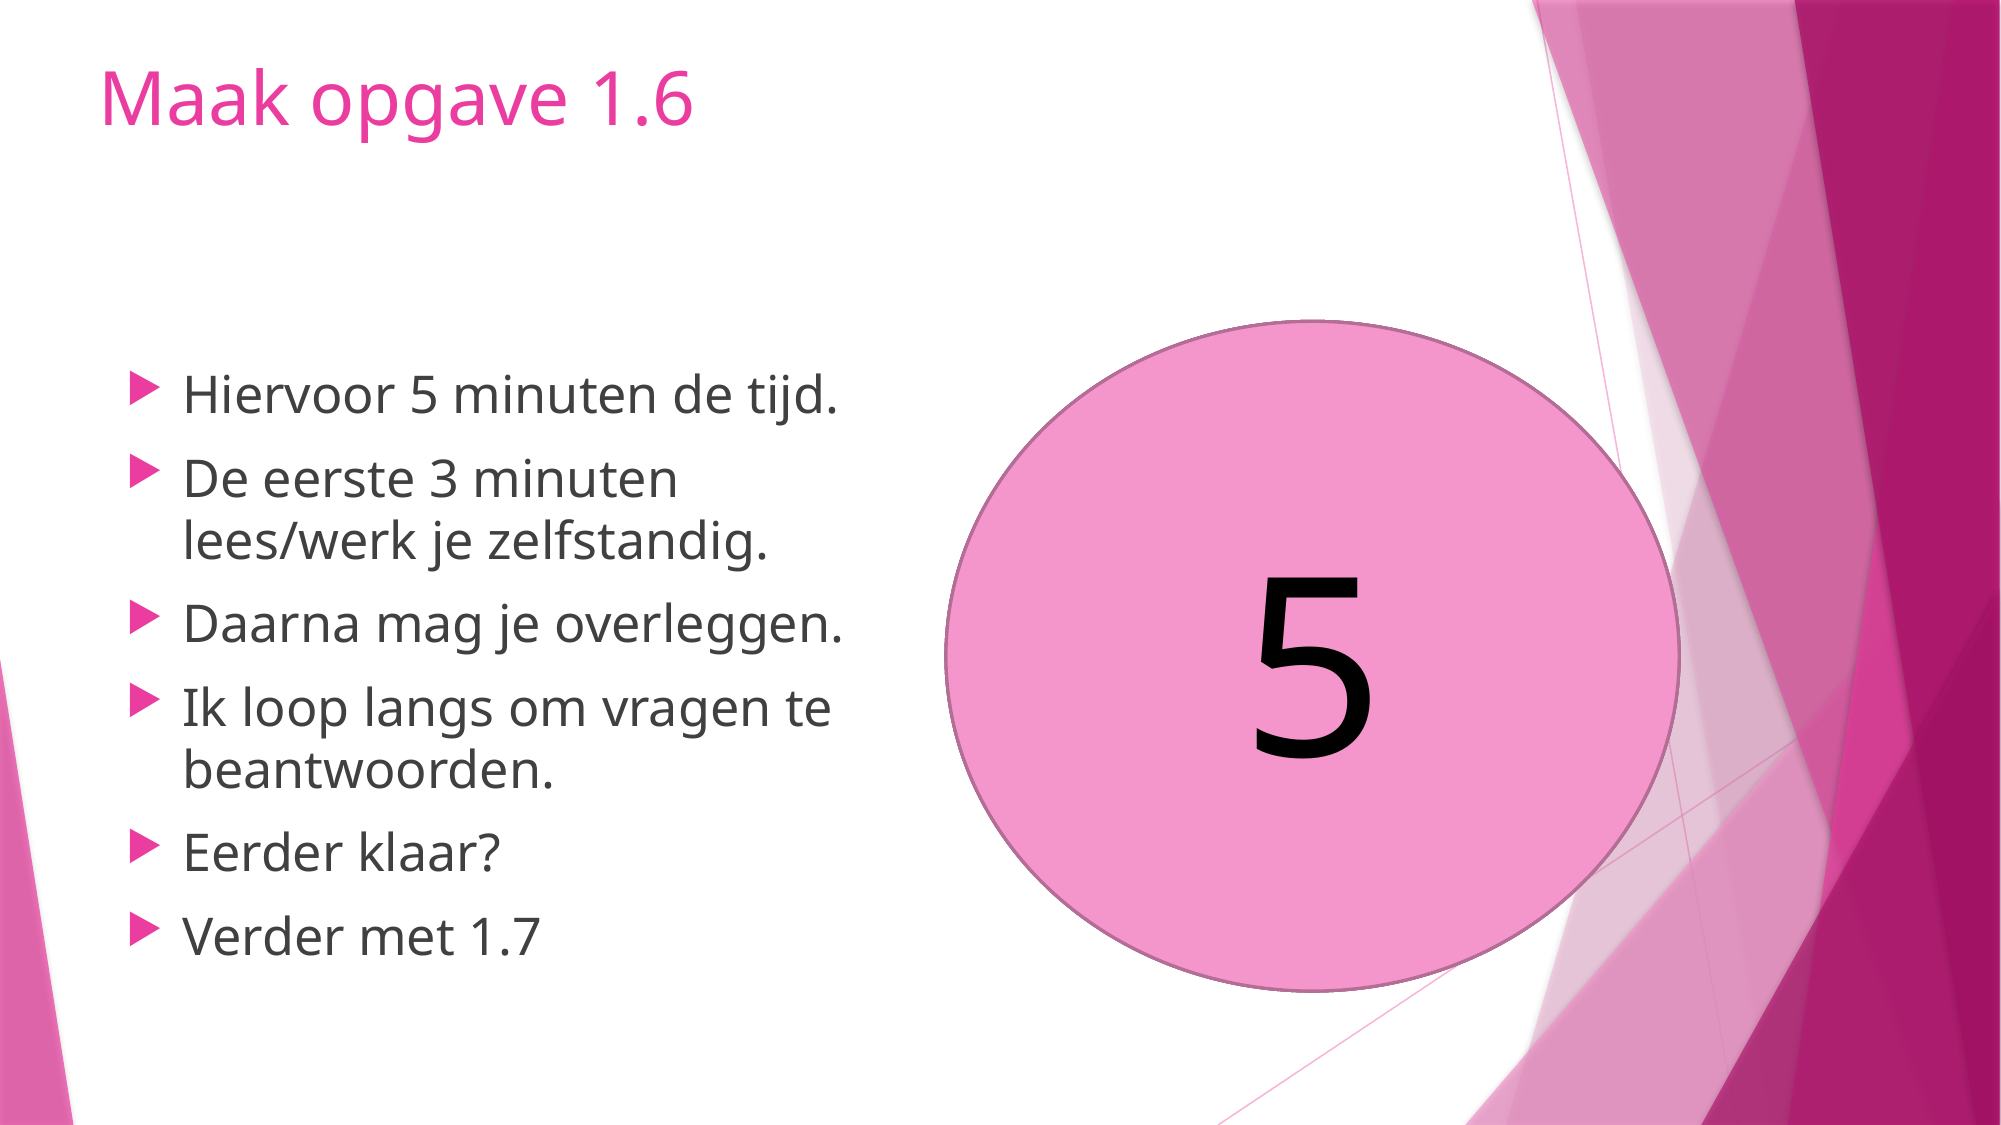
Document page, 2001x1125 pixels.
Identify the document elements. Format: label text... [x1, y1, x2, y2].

title Maak opgave 1.6 [83, 42, 1494, 260]
list Hiervoor 5 minuten de tijd. De eerste 3 minuten lees/werk je zelfstandig. Daarna mag je overleggen. Ik loop langs om vragen te beantwoorden. Eerder klaar? Verder met 1.7 [111, 354, 896, 992]
text_box 5 [944, 319, 1681, 993]
